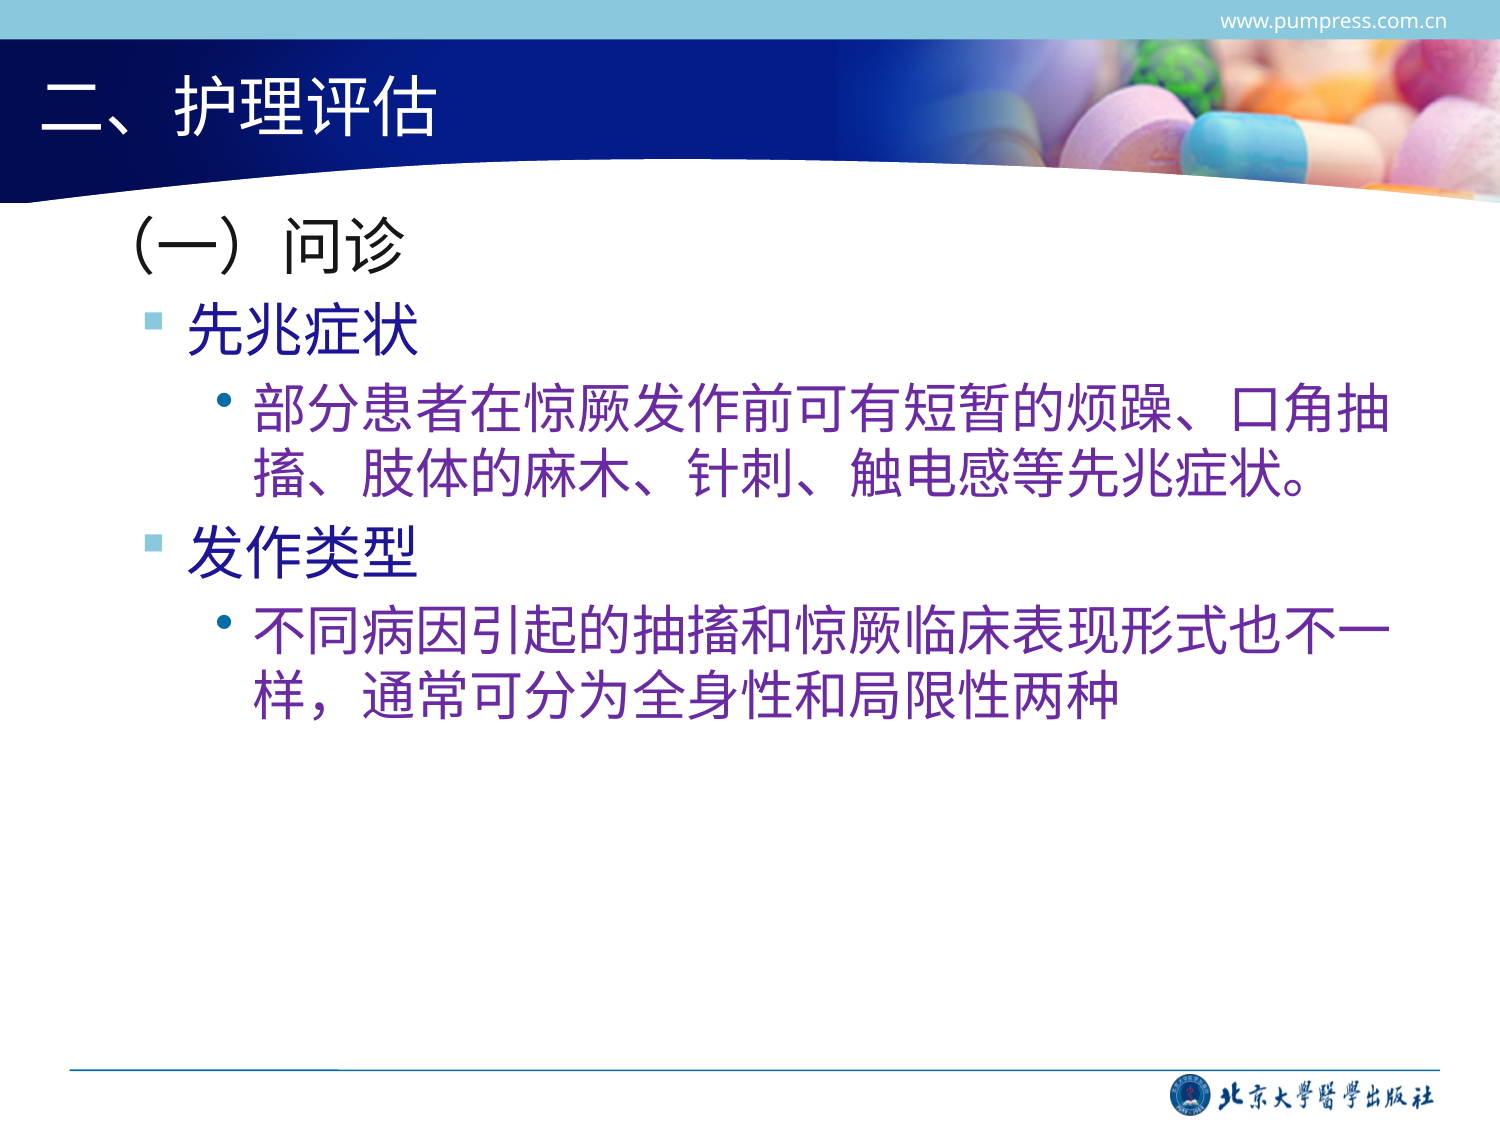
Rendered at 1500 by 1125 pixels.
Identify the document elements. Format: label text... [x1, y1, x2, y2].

picture [0, 40, 1500, 203]
slide_number www.pumpress.com.cn [1024, 0, 1463, 38]
picture [1170, 1074, 1436, 1118]
list （一）问诊 先兆症状 部分患者在惊厥发作前可有短暂的烦躁、口角抽搐、肢体的麻木、针刺、触电感等先兆症状。 发作类型 不同病因引起的抽搐和惊厥临床表现形式也不一样，通常可分为全身性和局限性两种 [49, 198, 1430, 1026]
title 二、护理评估 [23, 58, 1349, 152]
